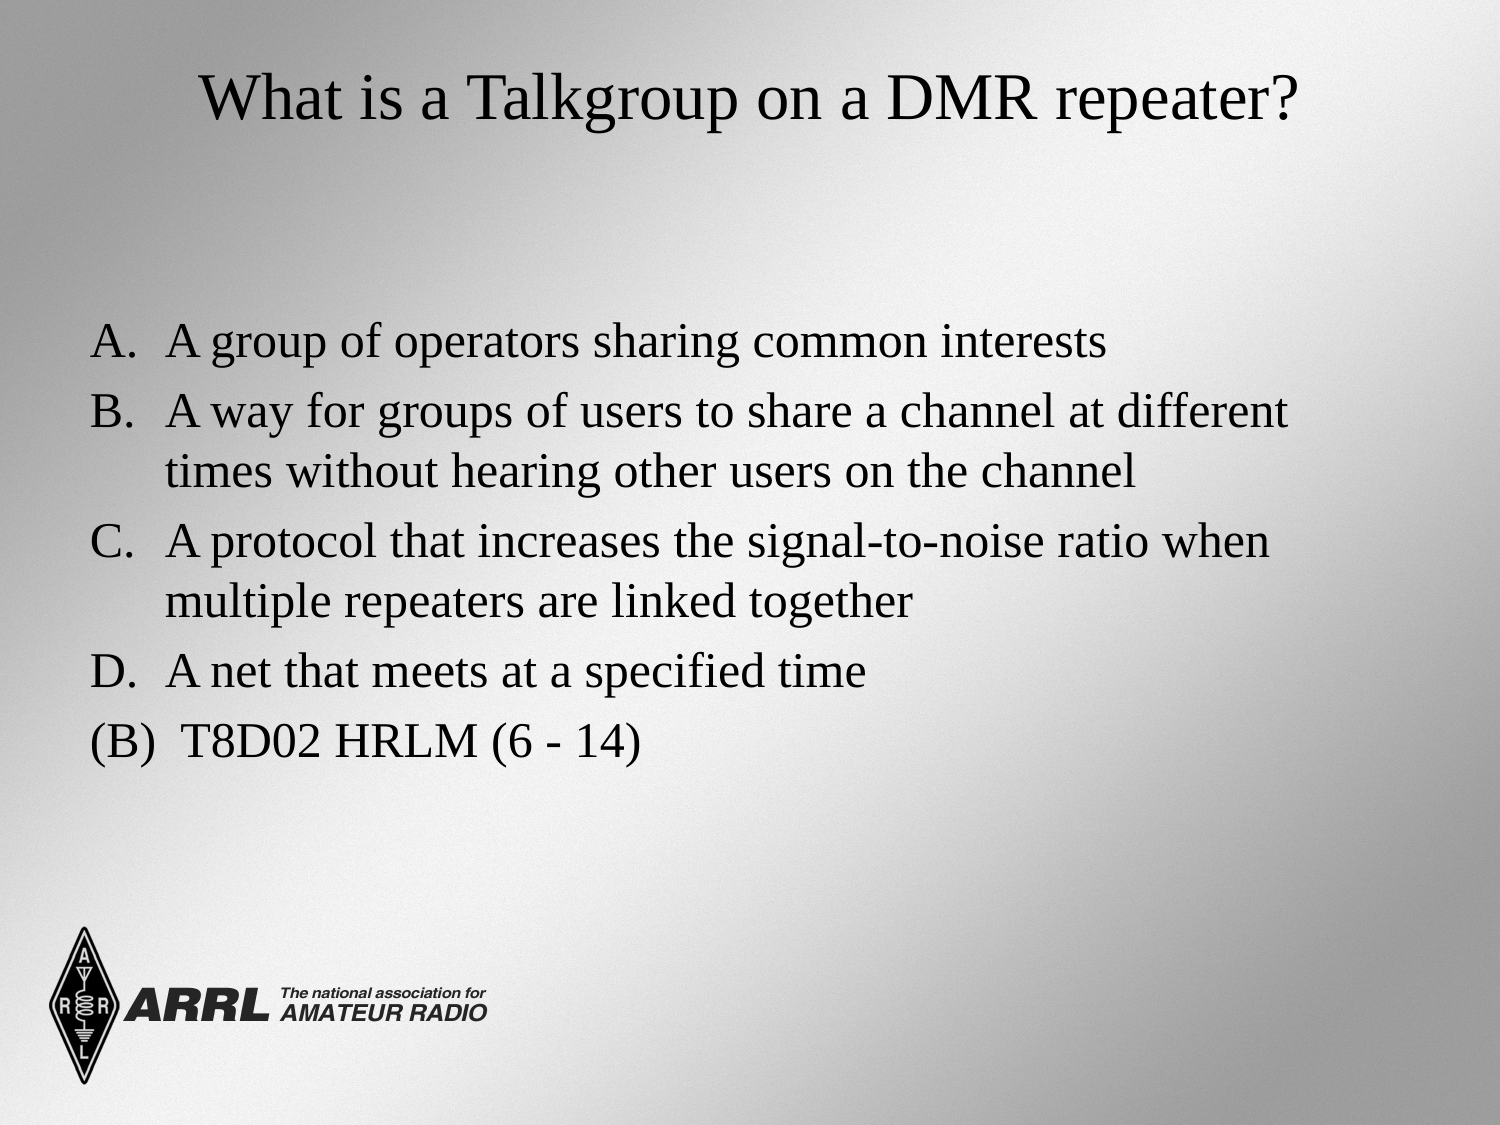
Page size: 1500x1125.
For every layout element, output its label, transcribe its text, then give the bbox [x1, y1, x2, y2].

list A group of operators sharing common interests A way for groups of users to share a channel at different times without hearing other users on the channel A protocol that increases the signal-to-noise ratio when multiple repeaters are linked together A net that meets at a specified time (B) T8D02 HRLM (6 - 14) [75, 299, 1425, 1005]
picture [0, 0, 1500, 1125]
title What is a Talkgroup on a DMR repeater? [75, 45, 1425, 233]
